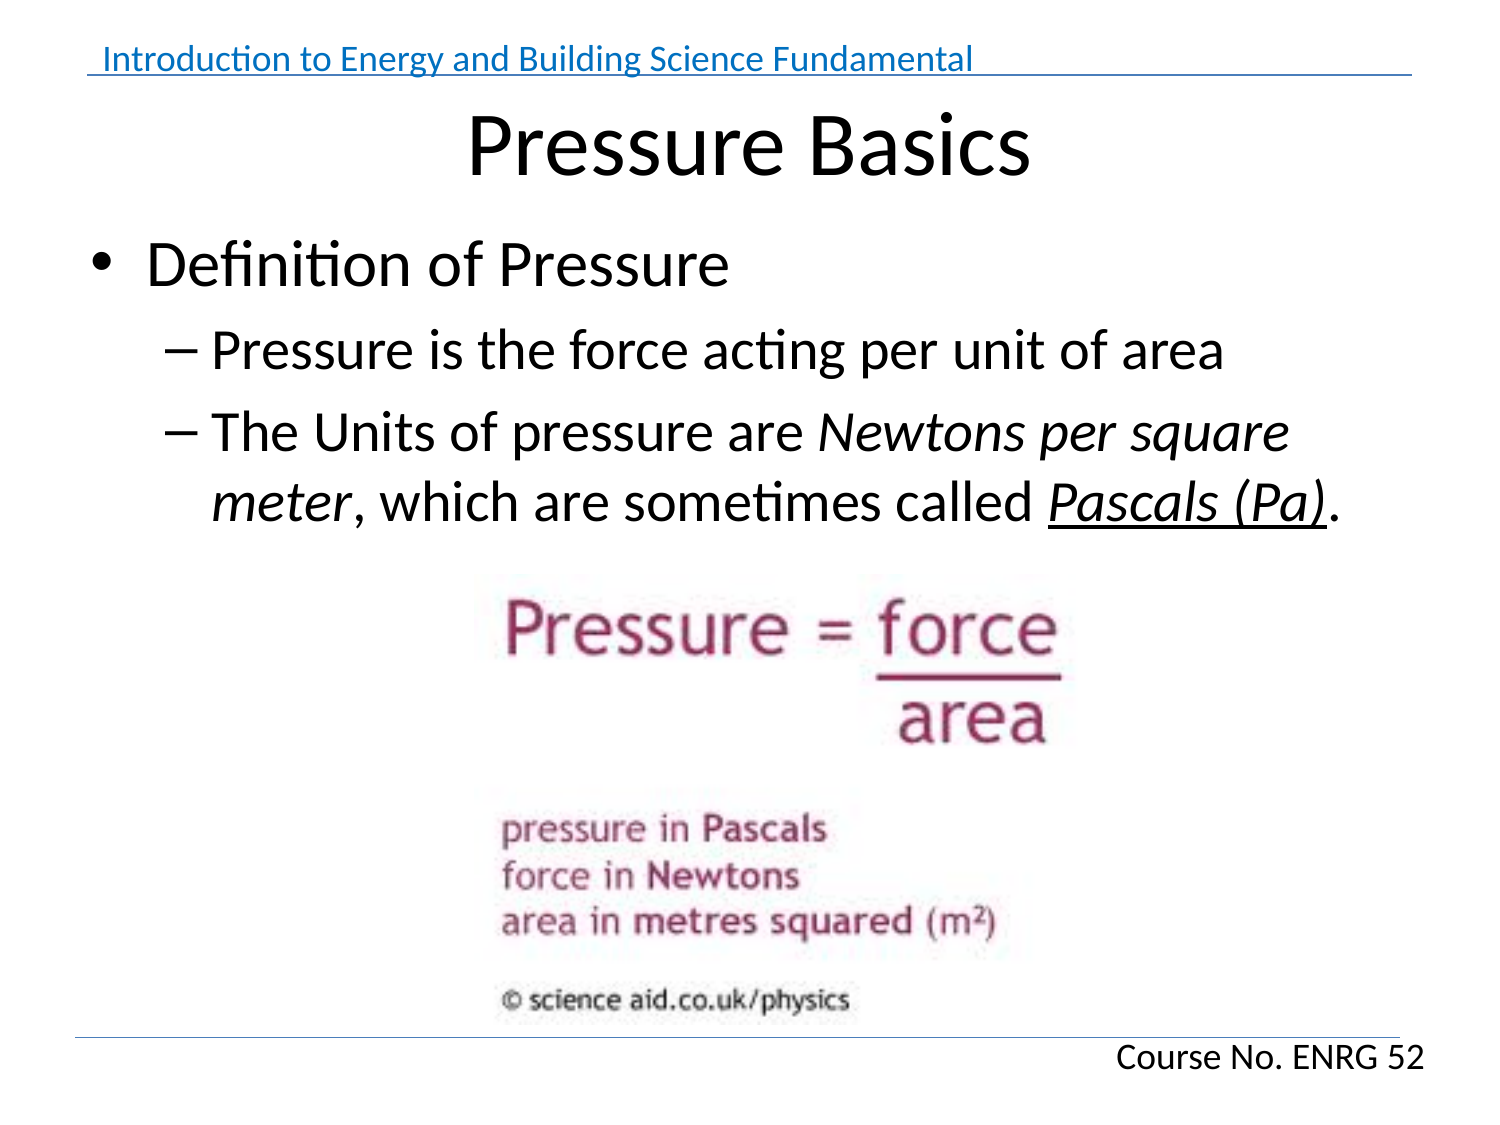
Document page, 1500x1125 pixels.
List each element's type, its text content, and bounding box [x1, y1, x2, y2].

title Pressure Basics [75, 45, 1425, 212]
picture [474, 574, 1086, 1026]
list Definition of Pressure Pressure is the force acting per unit of area The Units of pressure are Newtons per square meter, which are sometimes called Pascals (Pa). [75, 212, 1425, 563]
